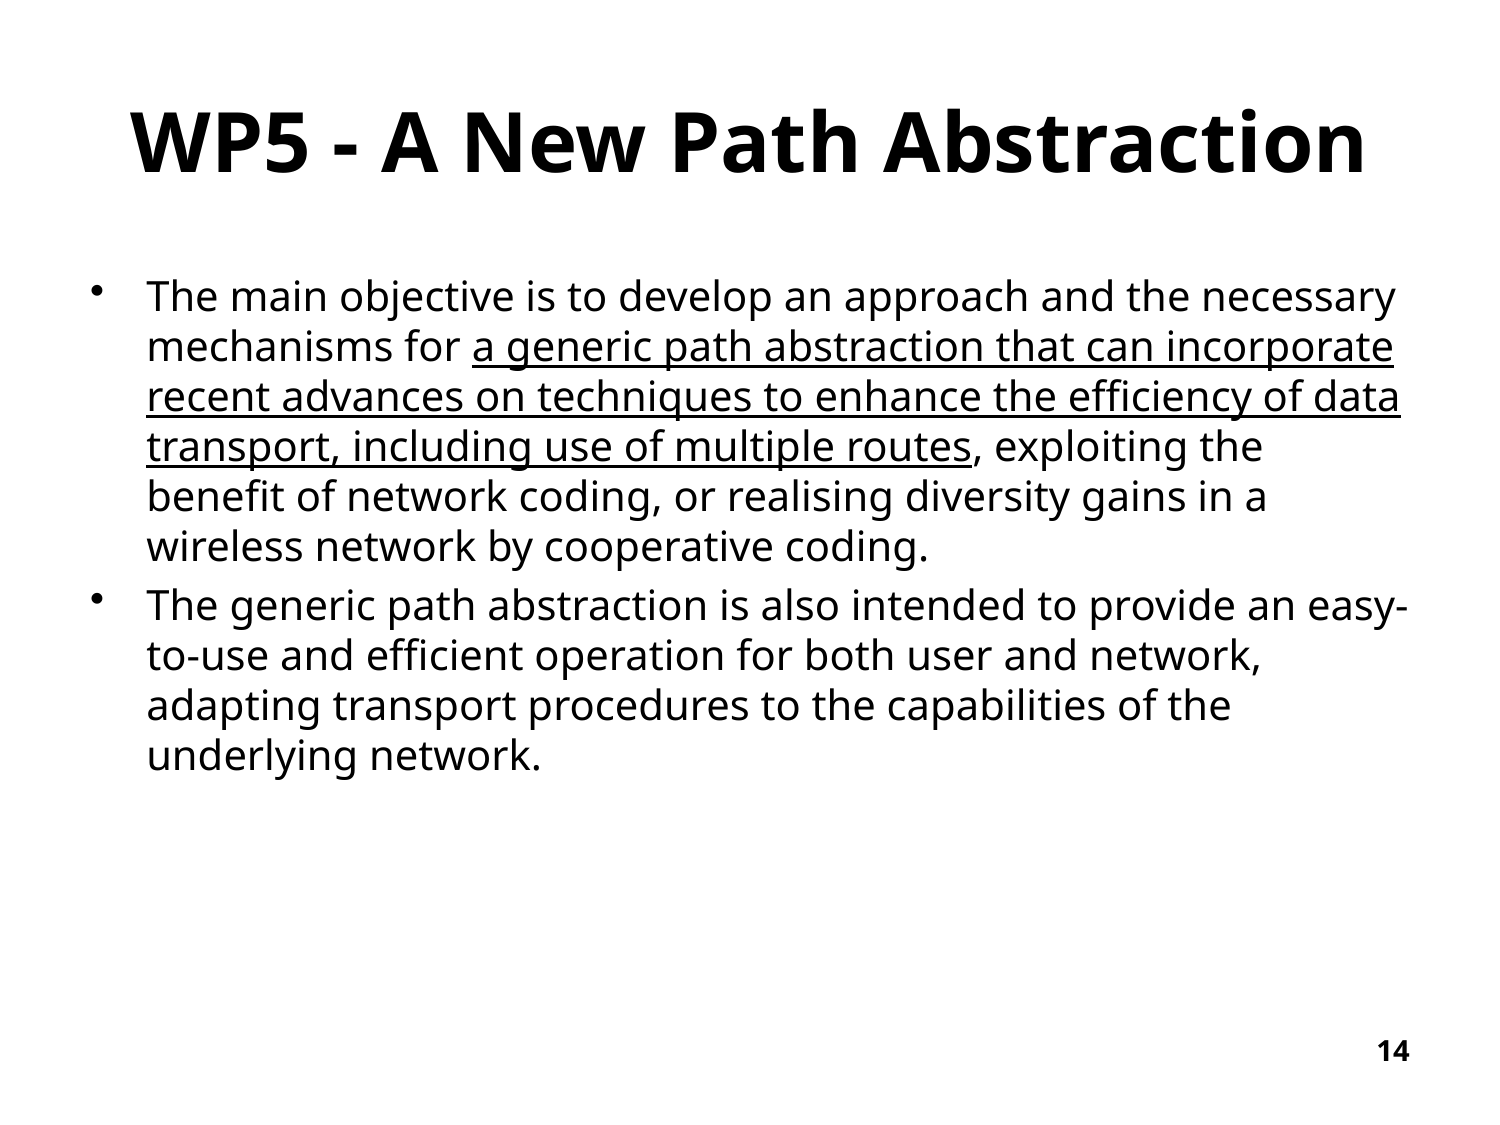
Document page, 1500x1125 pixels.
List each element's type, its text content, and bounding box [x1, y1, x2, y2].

slide_number 14 [1074, 1024, 1426, 1103]
title WP5 - A New Path Abstraction [74, 44, 1426, 233]
list The main objective is to develop an approach and the necessary mechanisms for a generic path abstraction that can incorporate recent advances on techniques to enhance the efficiency of data transport, including use of multiple routes, exploiting the benefit of network coding, or realising diversity gains in a wireless network by cooperative coding. The generic path abstraction is also intended to provide an easy-to-use and efficient operation for both user and network, adapting transport procedures to the capabilities of the underlying network. [74, 262, 1426, 1006]
